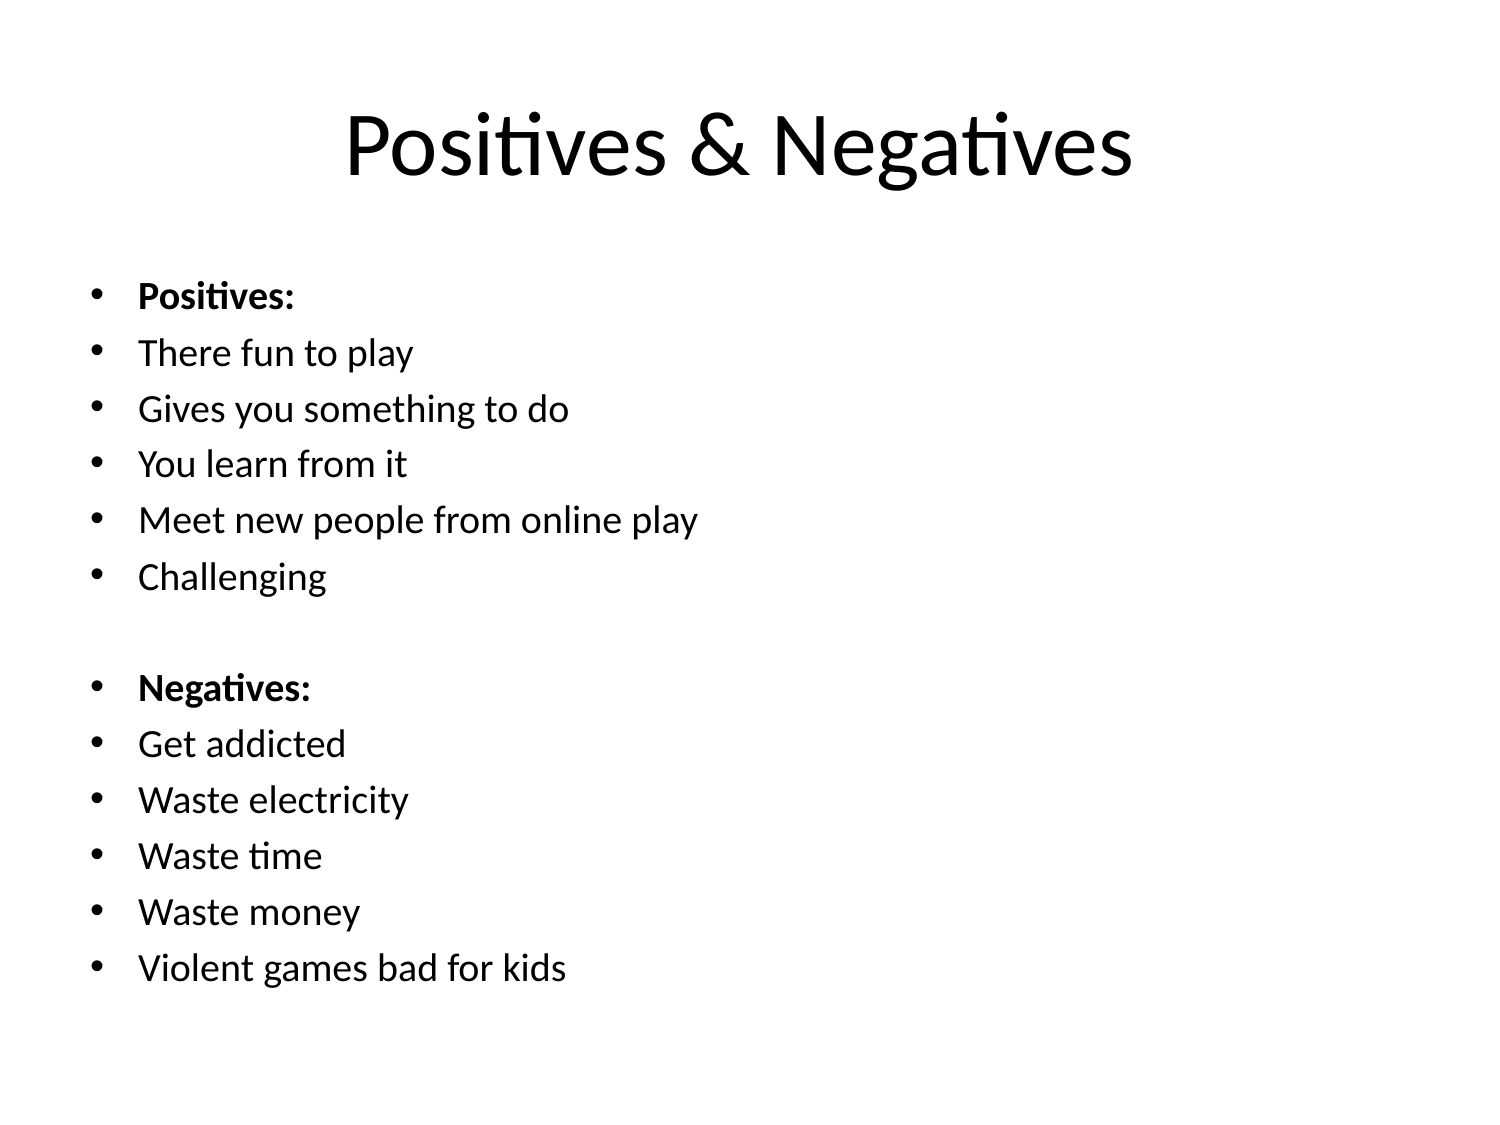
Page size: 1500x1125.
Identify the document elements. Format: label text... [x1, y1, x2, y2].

list Positives: There fun to play Gives you something to do You learn from it Meet new people from online play Challenging Negatives: Get addicted Waste electricity Waste time Waste money Violent games bad for kids [75, 262, 1425, 1005]
title Positives & Negatives [75, 45, 1425, 233]
